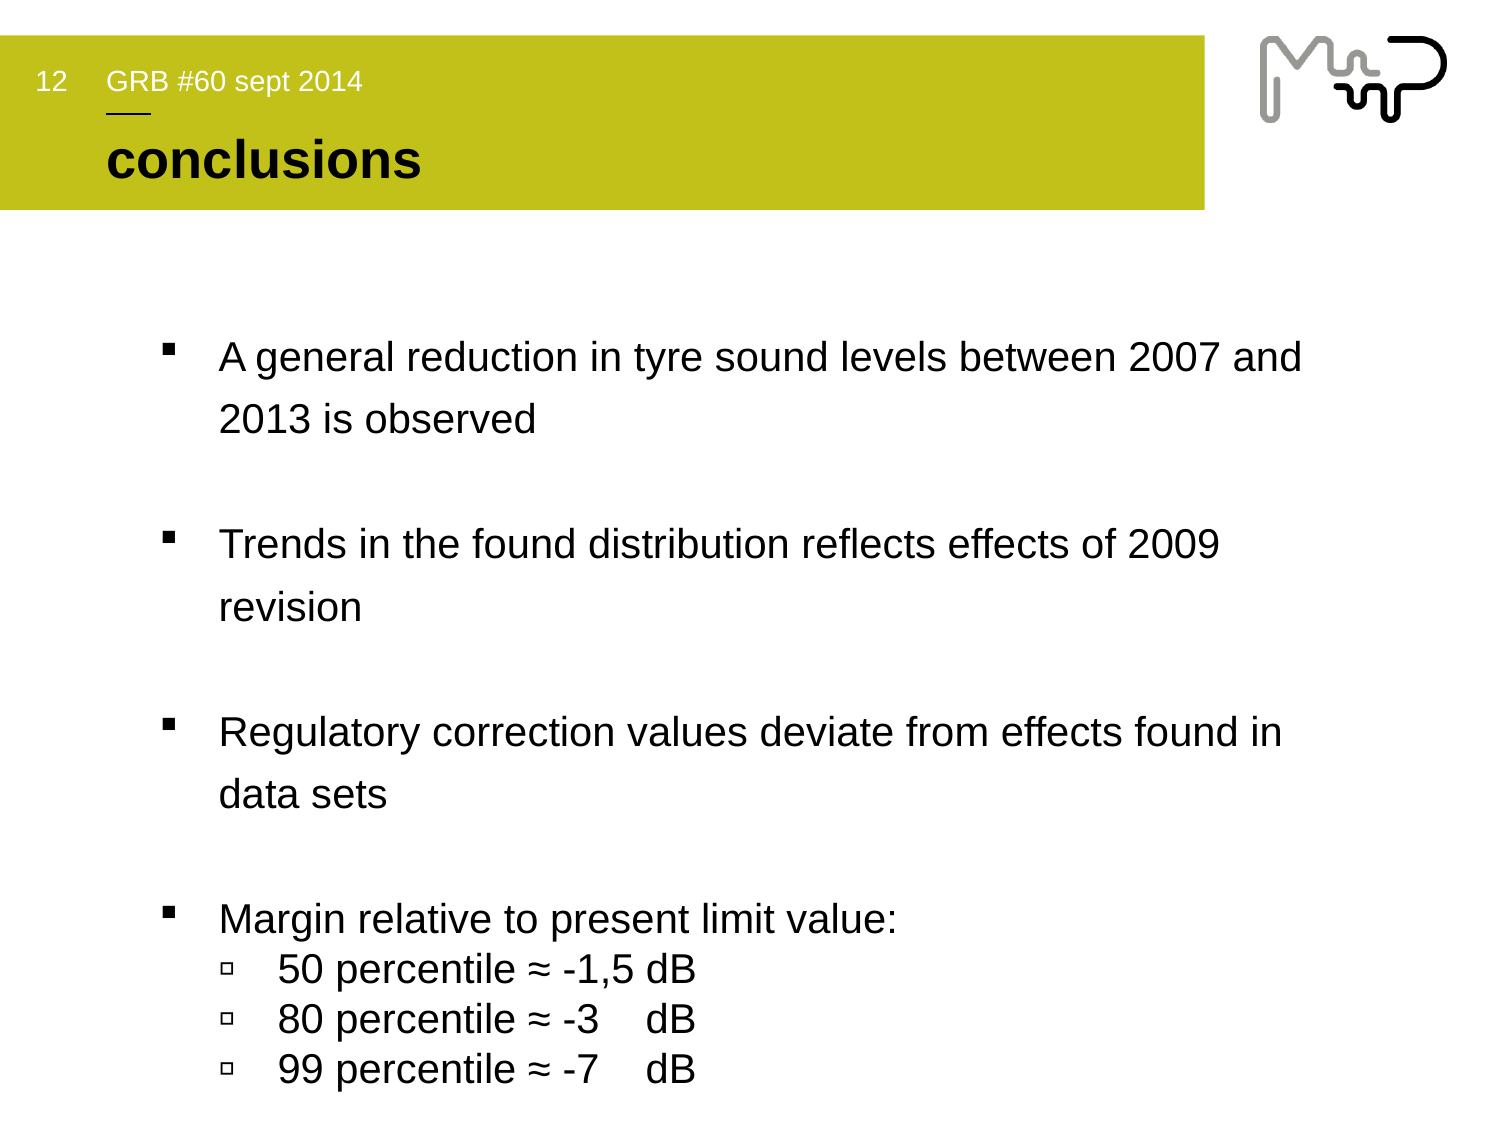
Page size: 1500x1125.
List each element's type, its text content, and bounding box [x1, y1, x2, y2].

title conclusions [0, 124, 1205, 210]
footer GRB #60 sept 2014 [0, 62, 1205, 122]
picture [1260, 36, 1447, 123]
slide_number 12 [35, 62, 83, 98]
list A general reduction in tyre sound levels between 2007 and 2013 is observed Trends in the found distribution reflects effects of 2009 revision Regulatory correction values deviate from effects found in data sets Margin relative to present limit value: 50 percentile ≈ -1,5 dB 80 percentile ≈ -3 dB 99 percentile ≈ -7 dB [106, 278, 1412, 1078]
